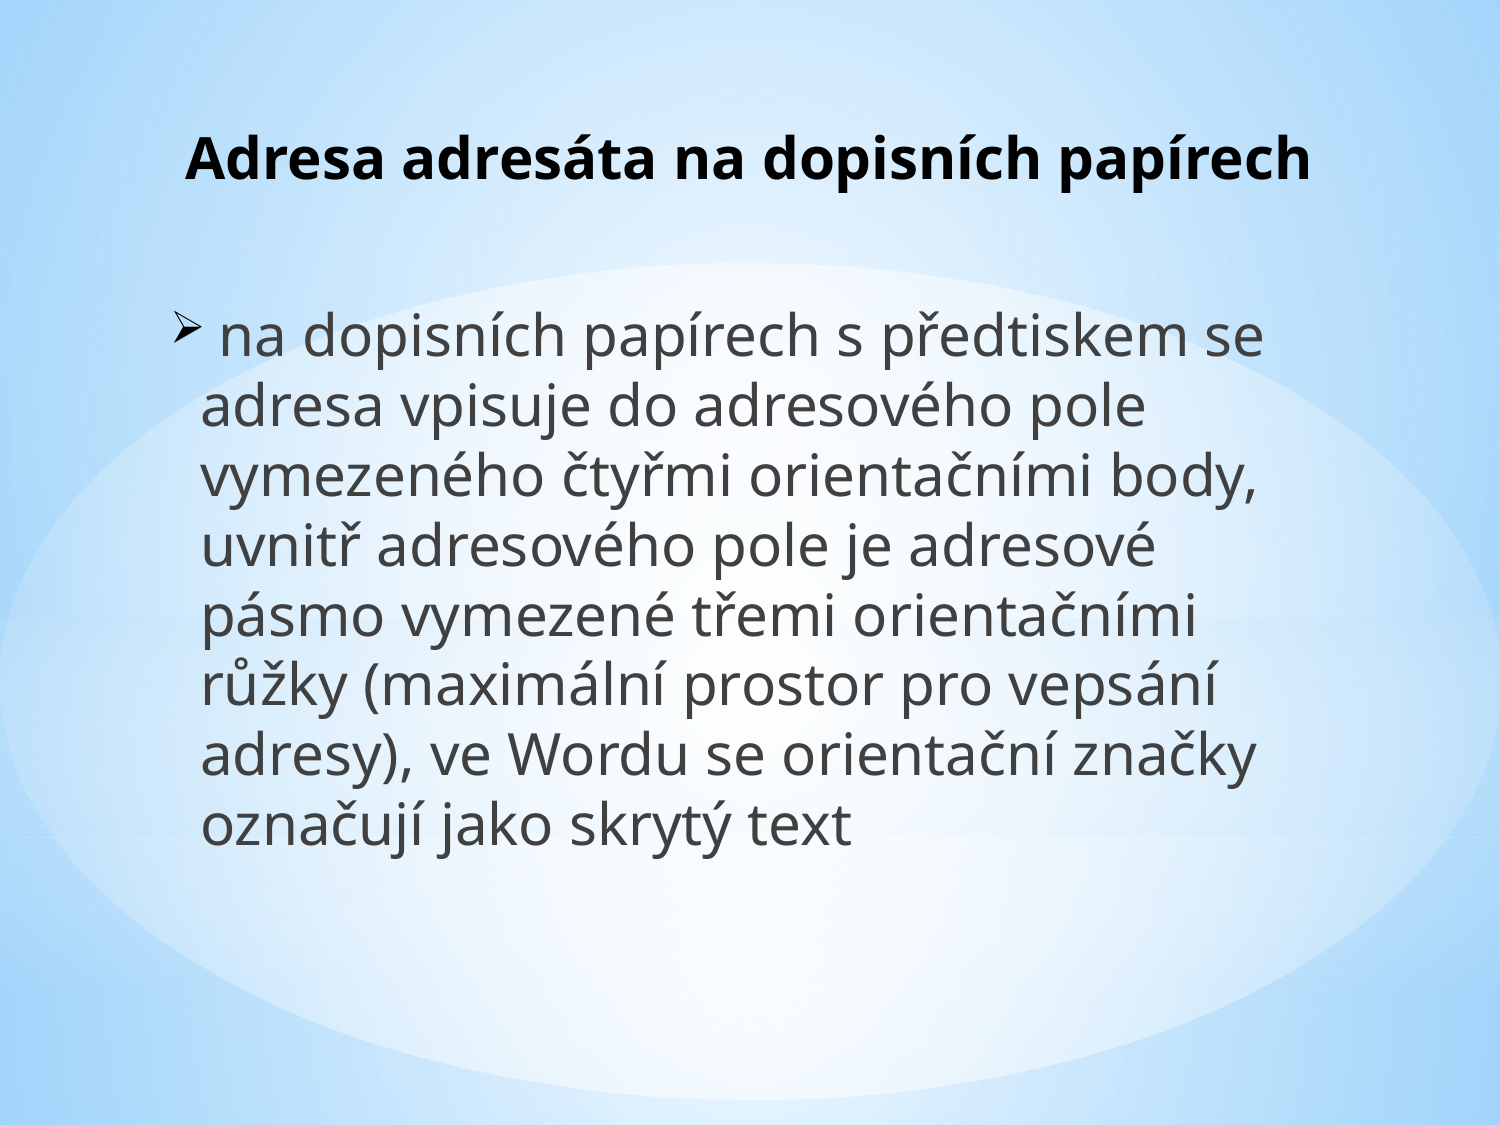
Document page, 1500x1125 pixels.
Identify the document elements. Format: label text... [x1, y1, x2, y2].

title Adresa adresáta na dopisních papírech [135, 113, 1363, 268]
list na dopisních papírech s předtiskem se adresa vpisuje do adresového pole vymezeného čtyřmi orientačními body, uvnitř adresového pole je adresové pásmo vymezené třemi orientačními růžky (maximální prostor pro vepsání adresy), ve Wordu se orientační značky označují jako skrytý text [147, 290, 1306, 953]
